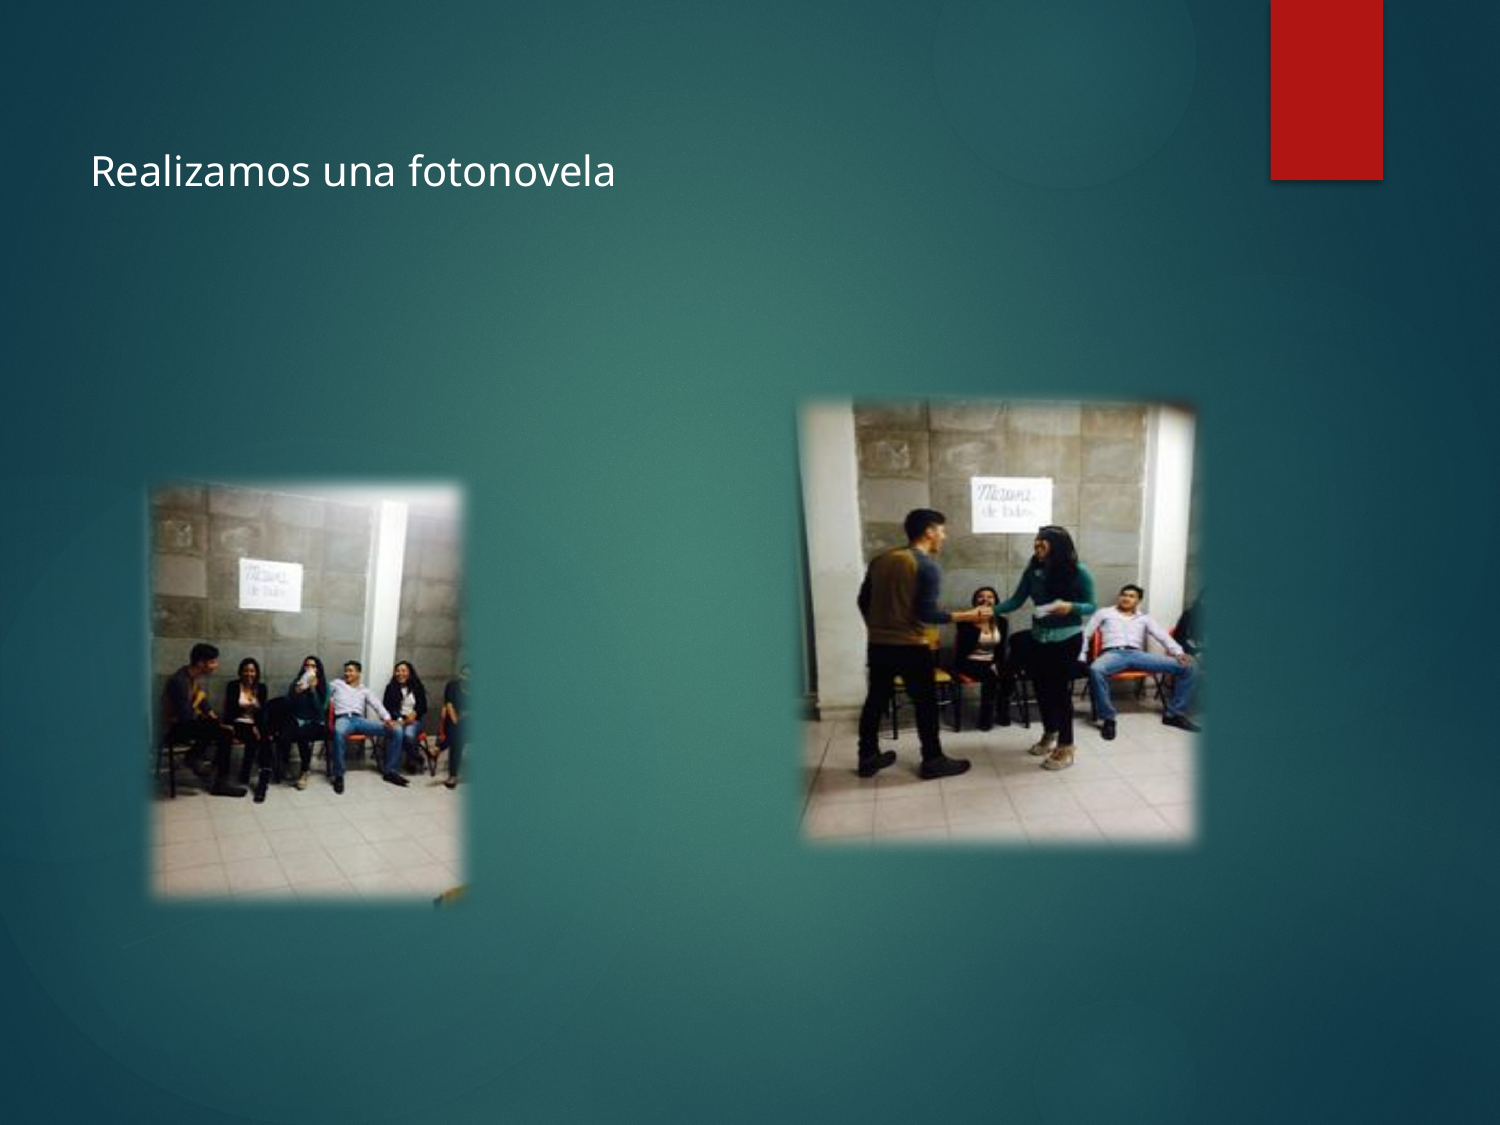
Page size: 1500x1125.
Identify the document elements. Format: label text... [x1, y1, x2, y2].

list Realizamos una fotonovela [75, 137, 1425, 1005]
picture [135, 468, 479, 915]
picture [785, 385, 1212, 860]
